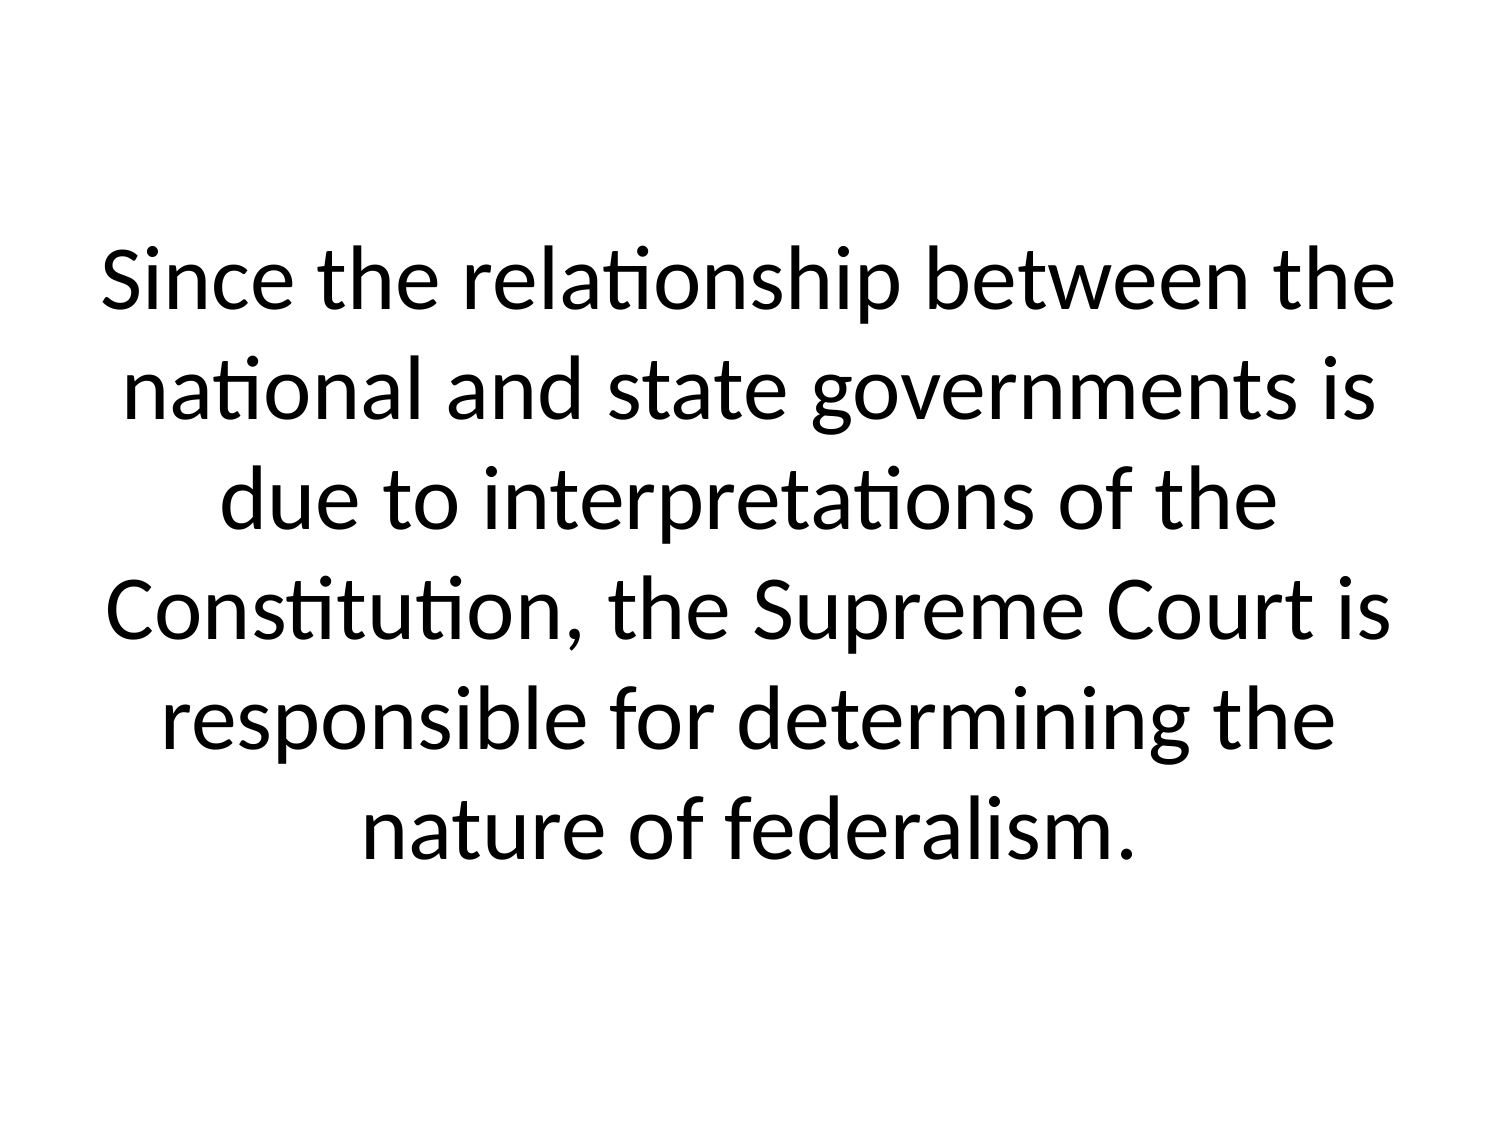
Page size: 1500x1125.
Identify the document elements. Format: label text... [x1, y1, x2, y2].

title Since the relationship between the national and state governments is due to interpretations of the Constitution, the Supreme Court is responsible for determining the nature of federalism. [74, 44, 1426, 1051]
